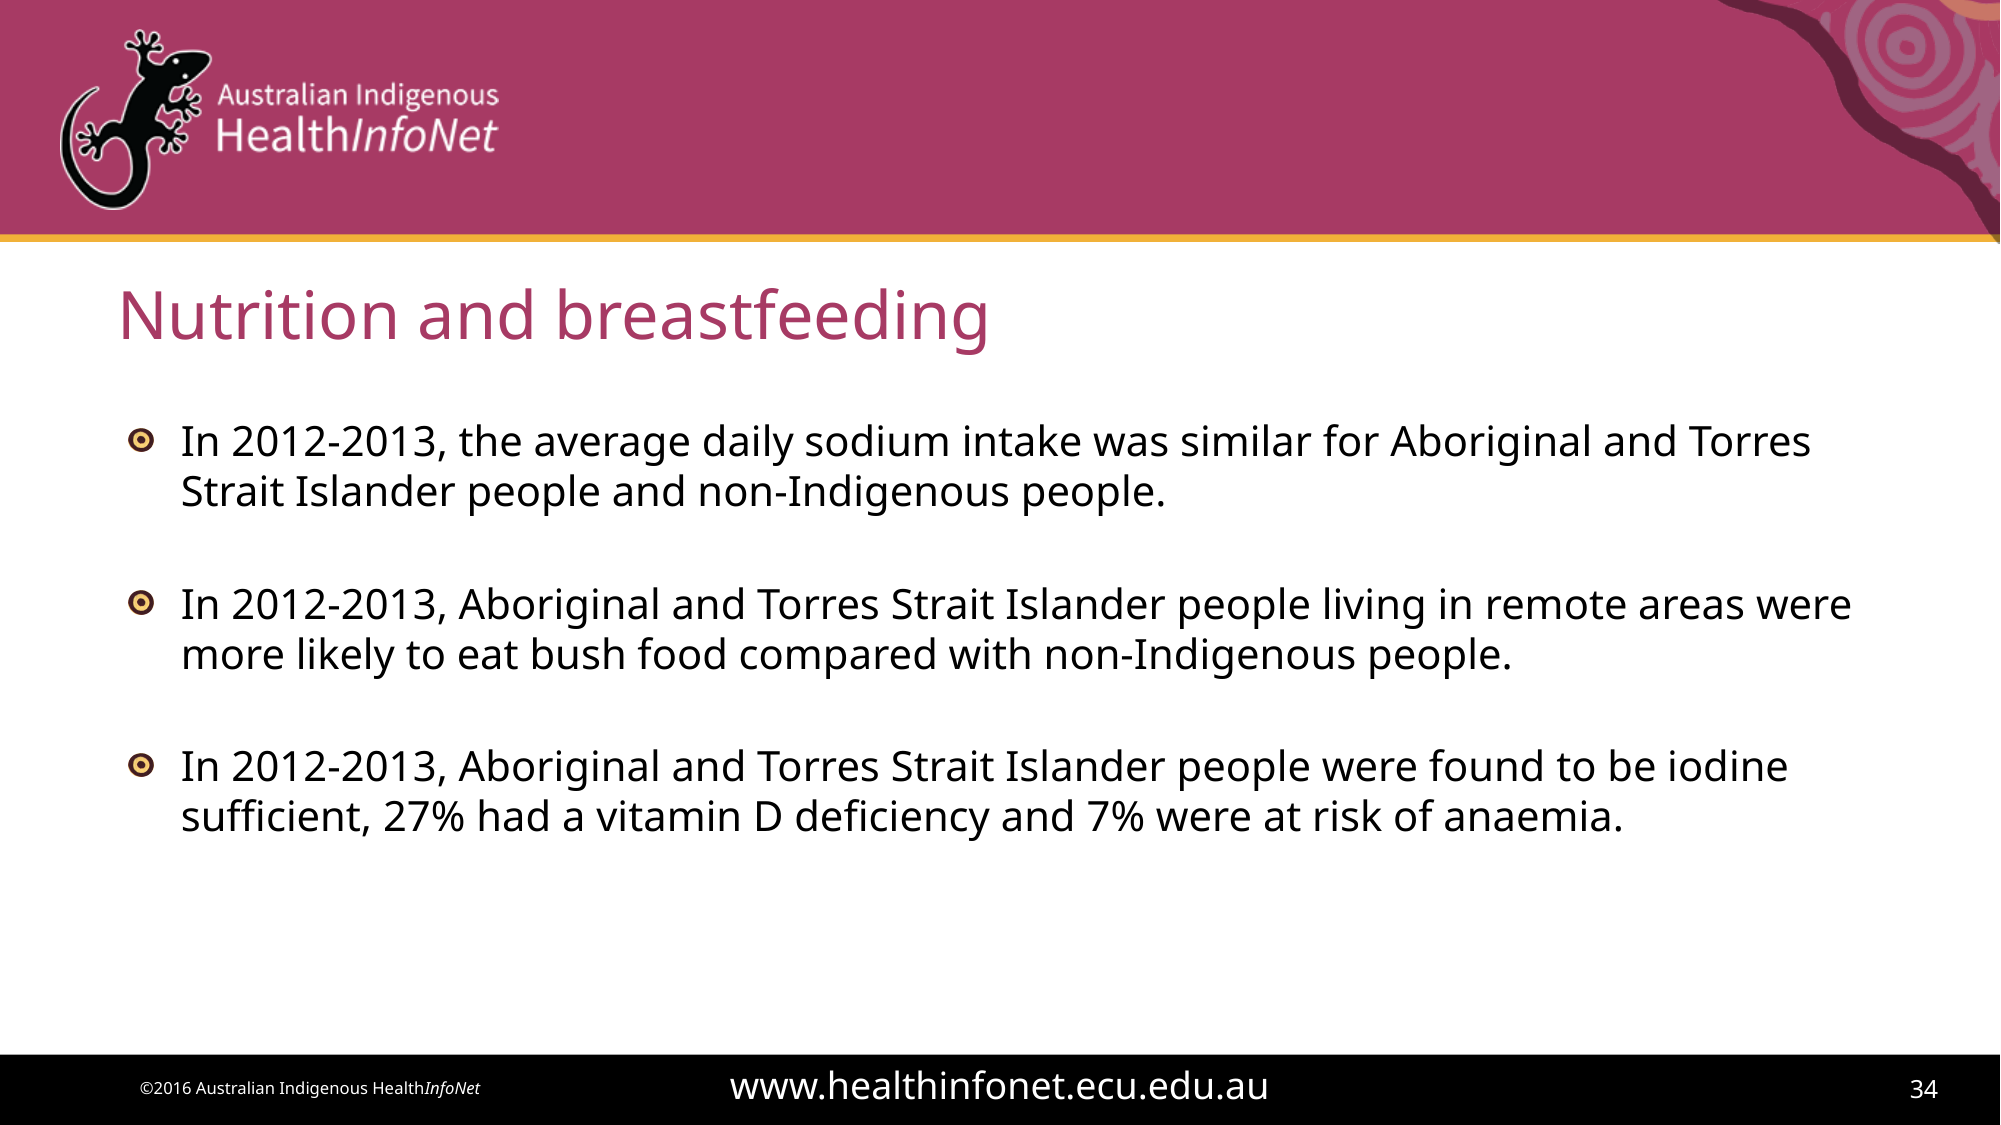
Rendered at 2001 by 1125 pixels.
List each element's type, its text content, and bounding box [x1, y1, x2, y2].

picture [128, 590, 154, 615]
title Nutrition and breastfeeding [102, 249, 1900, 375]
picture [128, 428, 154, 452]
picture [60, 29, 499, 210]
picture [1673, 0, 2000, 279]
list In 2012-2013, the average daily sodium intake was similar for Aboriginal and Torres Strait Islander people and non-Indigenous people. In 2012-2013, Aboriginal and Torres Strait Islander people living in remote areas were more likely to eat bush food compared with non-Indigenous people. In 2012-2013, Aboriginal and Torres Strait Islander people were found to be iodine sufficient, 27% had a vitamin D deficiency and 7% were at risk of anaemia. [99, 399, 1901, 1051]
picture [128, 753, 154, 777]
